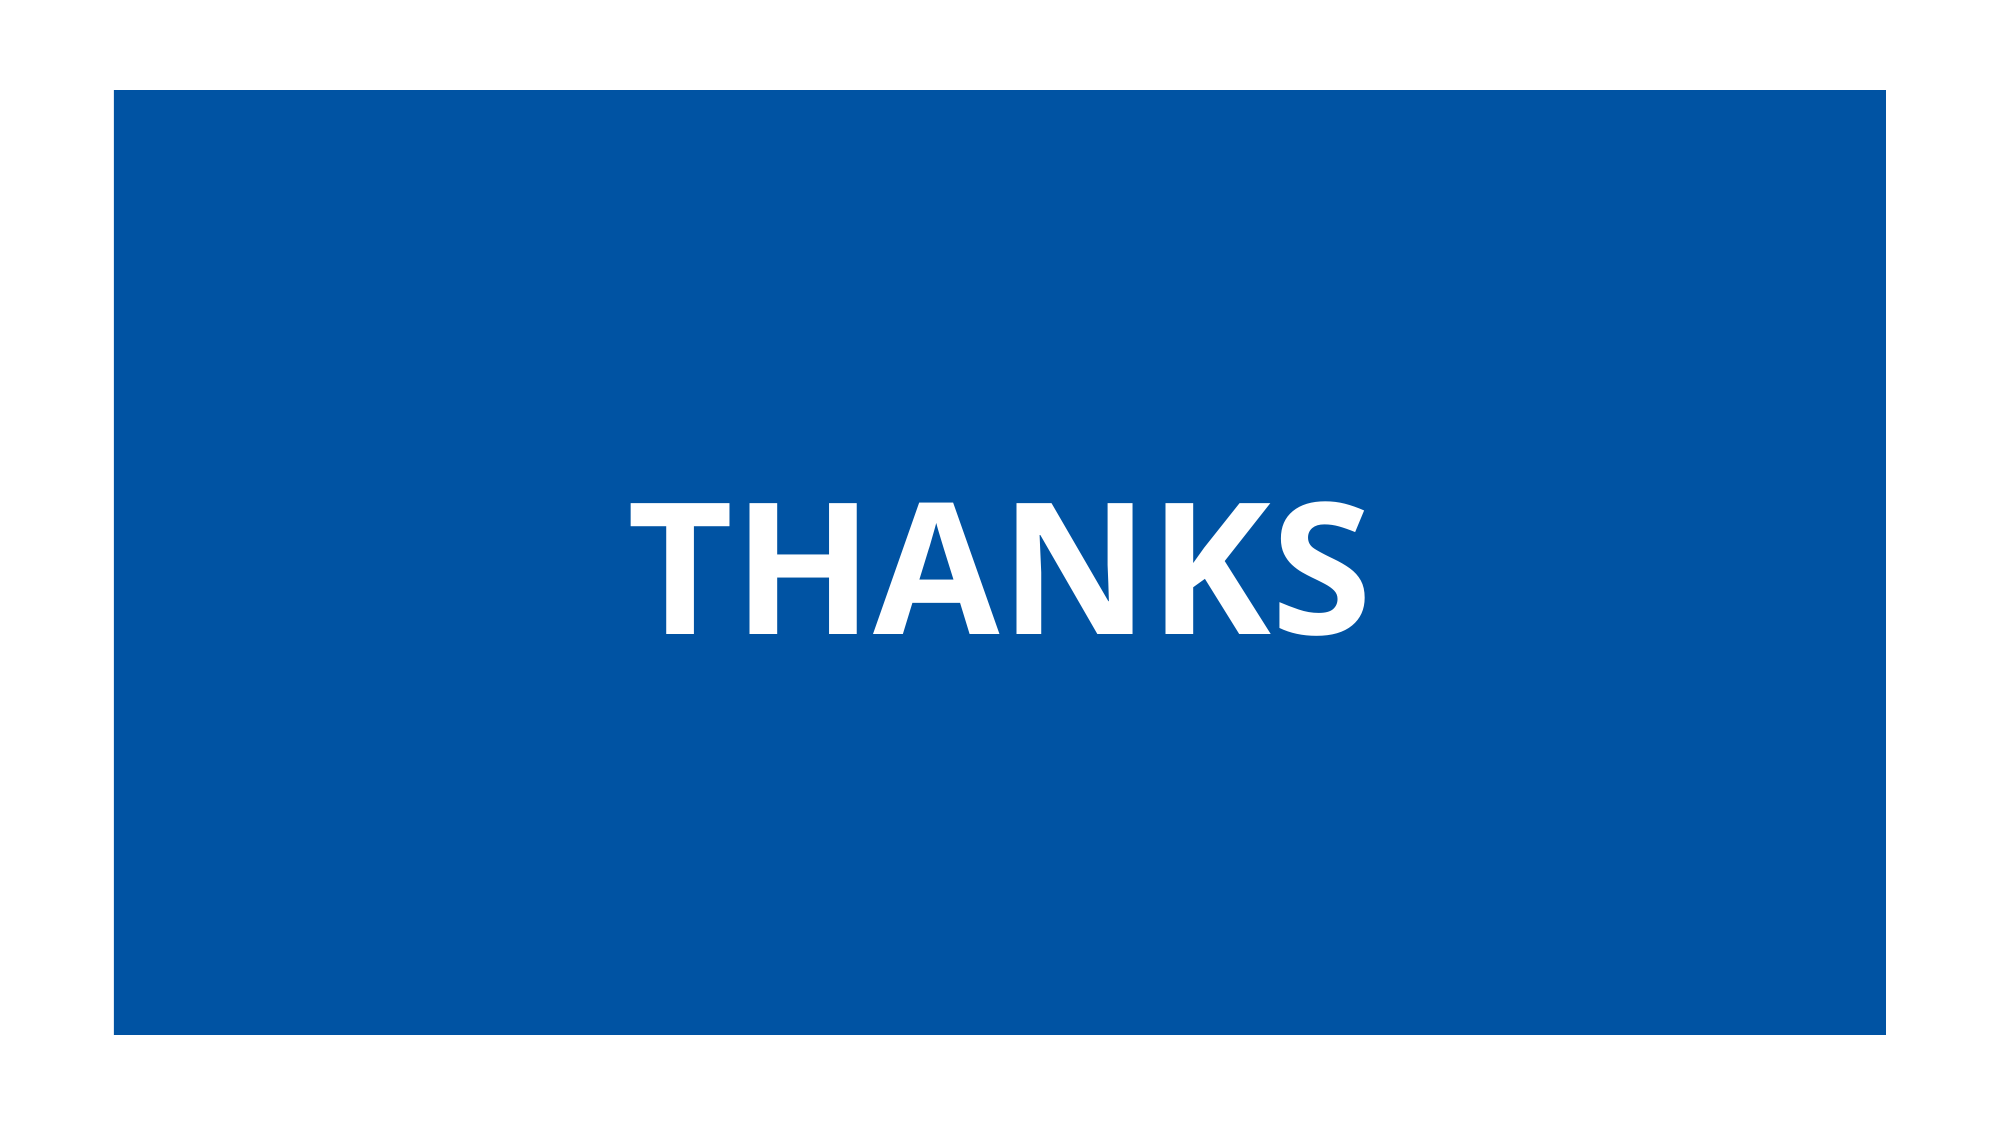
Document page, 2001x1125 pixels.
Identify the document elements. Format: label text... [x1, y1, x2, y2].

text_box THANKS [113, 443, 1886, 679]
text_box [113, 89, 1887, 1036]
